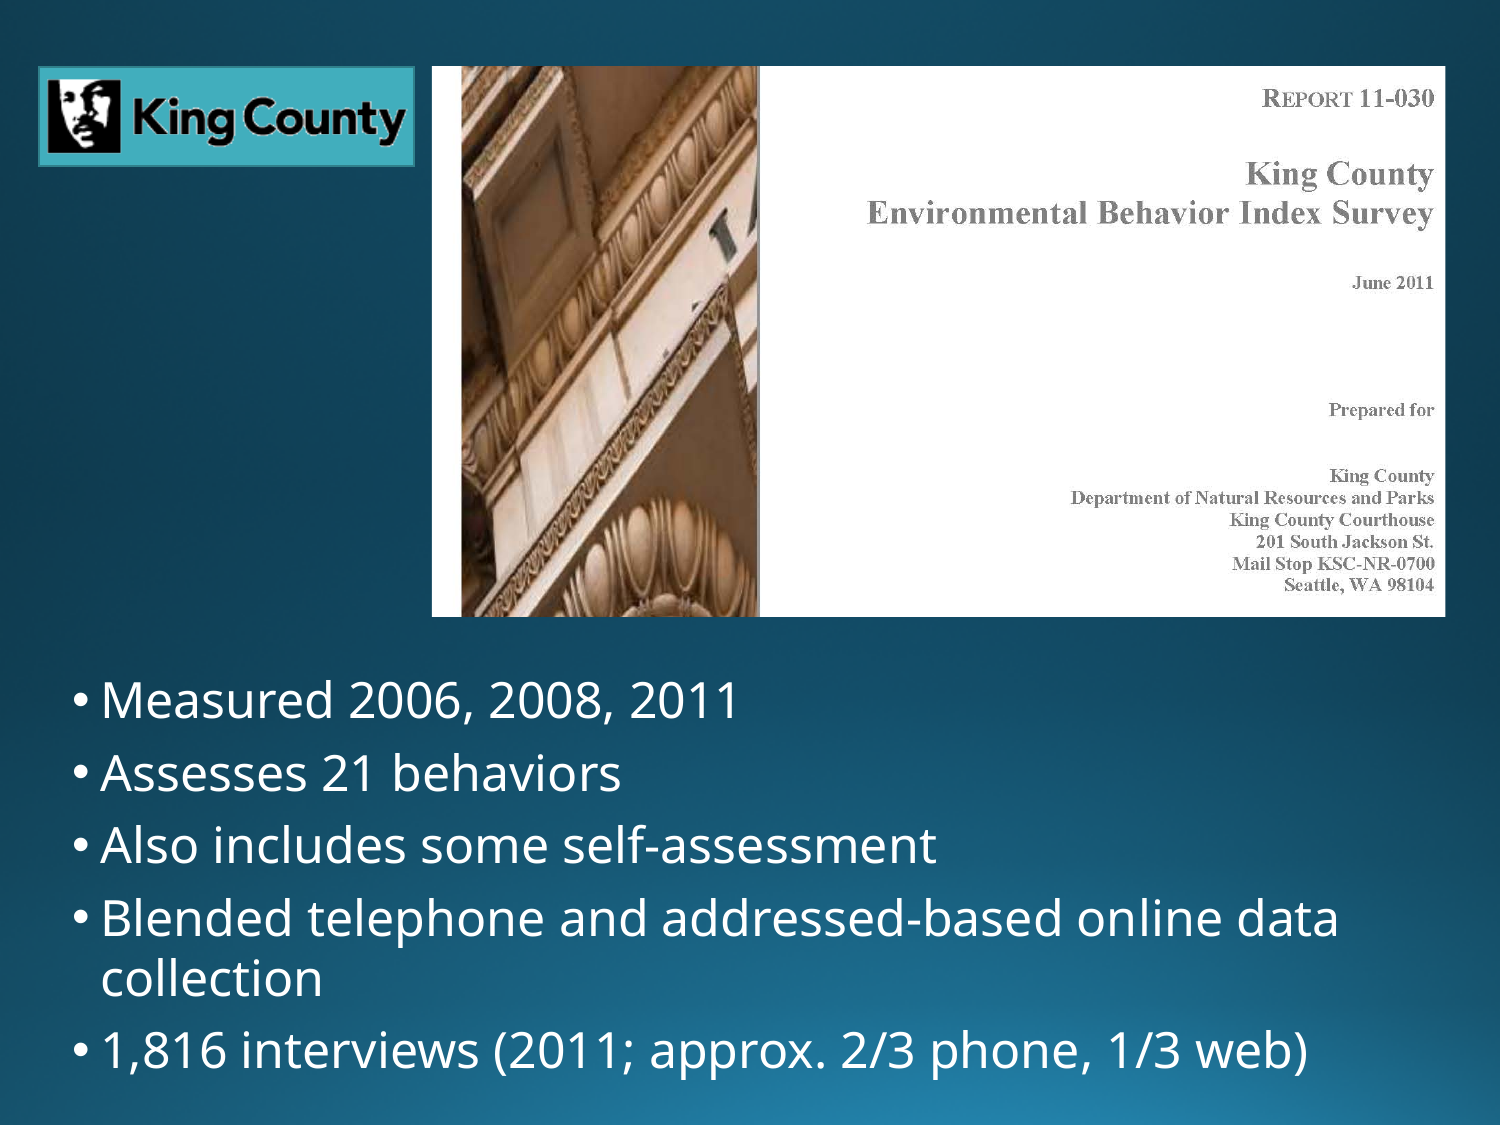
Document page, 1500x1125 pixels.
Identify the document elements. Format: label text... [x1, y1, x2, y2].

picture [0, 0, 1500, 1125]
text_box [38, 66, 415, 167]
text_box Measured 2006, 2008, 2011 Assesses 21 behaviors Also includes some self-assessment Blended telephone and addressed-based online data collection 1,816 interviews (2011; approx. 2/3 phone, 1/3 web) [57, 661, 1446, 1090]
